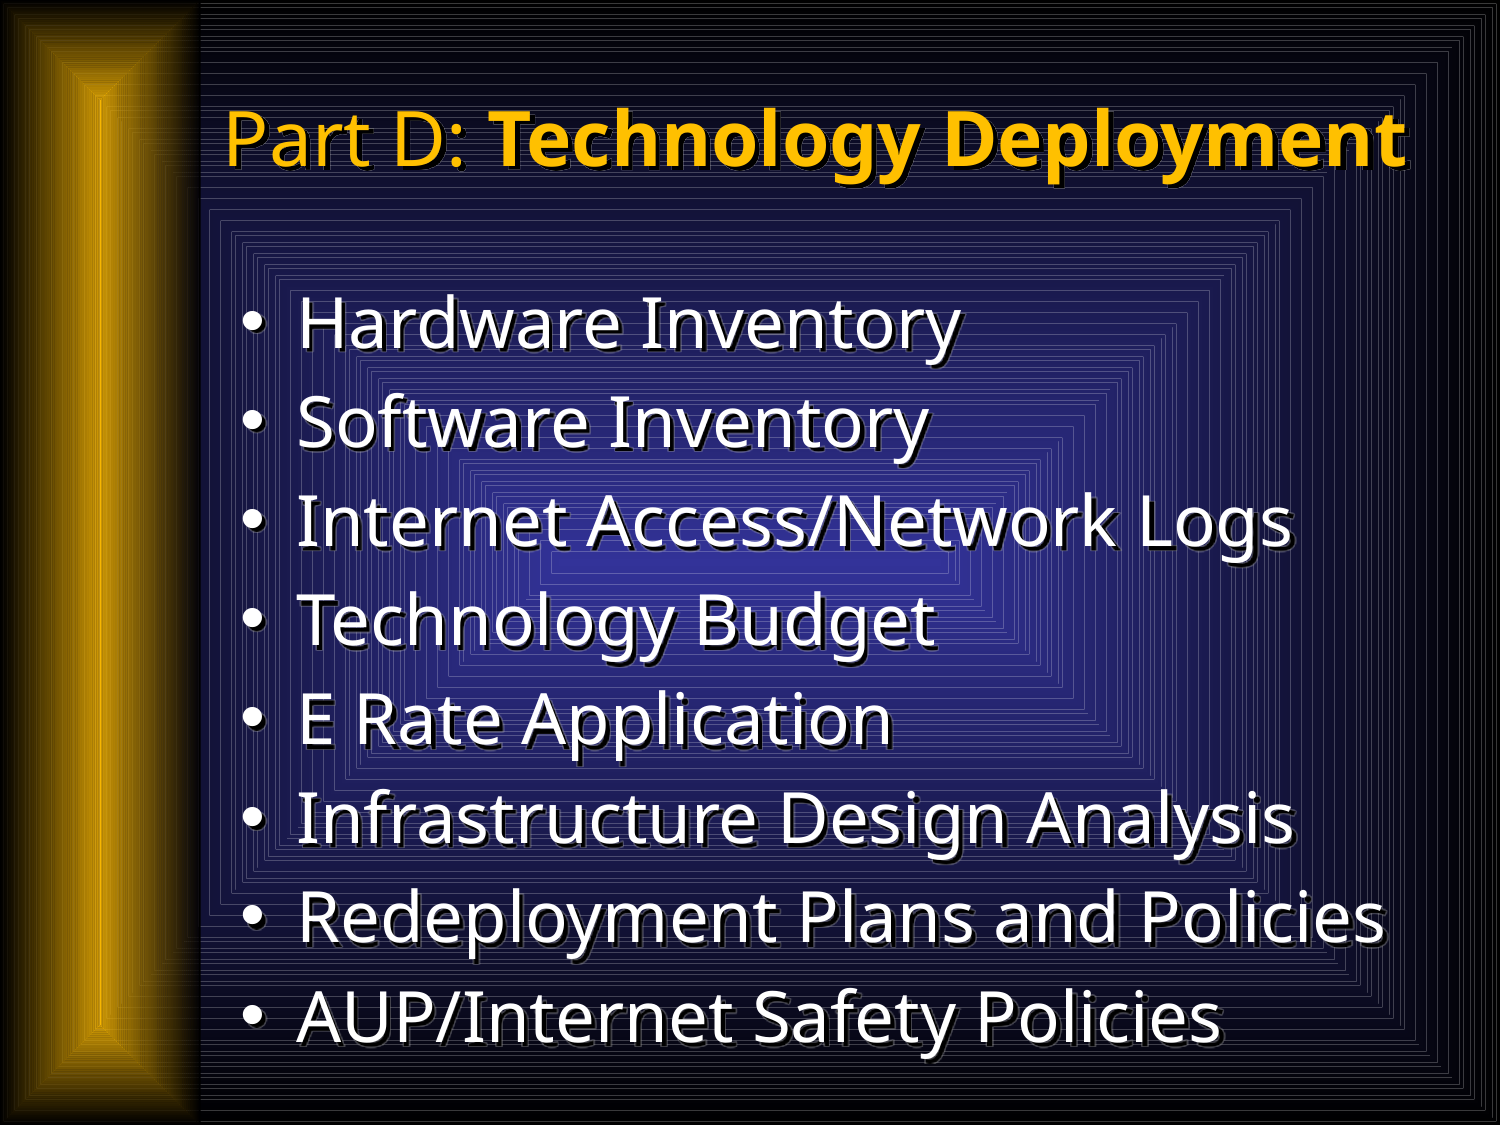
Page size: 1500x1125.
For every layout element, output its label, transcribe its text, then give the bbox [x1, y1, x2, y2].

title Part D: Technology Deployment [199, 41, 1426, 230]
list Hardware Inventory Software Inventory Internet Access/Network Logs Technology Budget E Rate Application Infrastructure Design Analysis Redeployment Plans and Policies AUP/Internet Safety Policies [224, 269, 1500, 1013]
